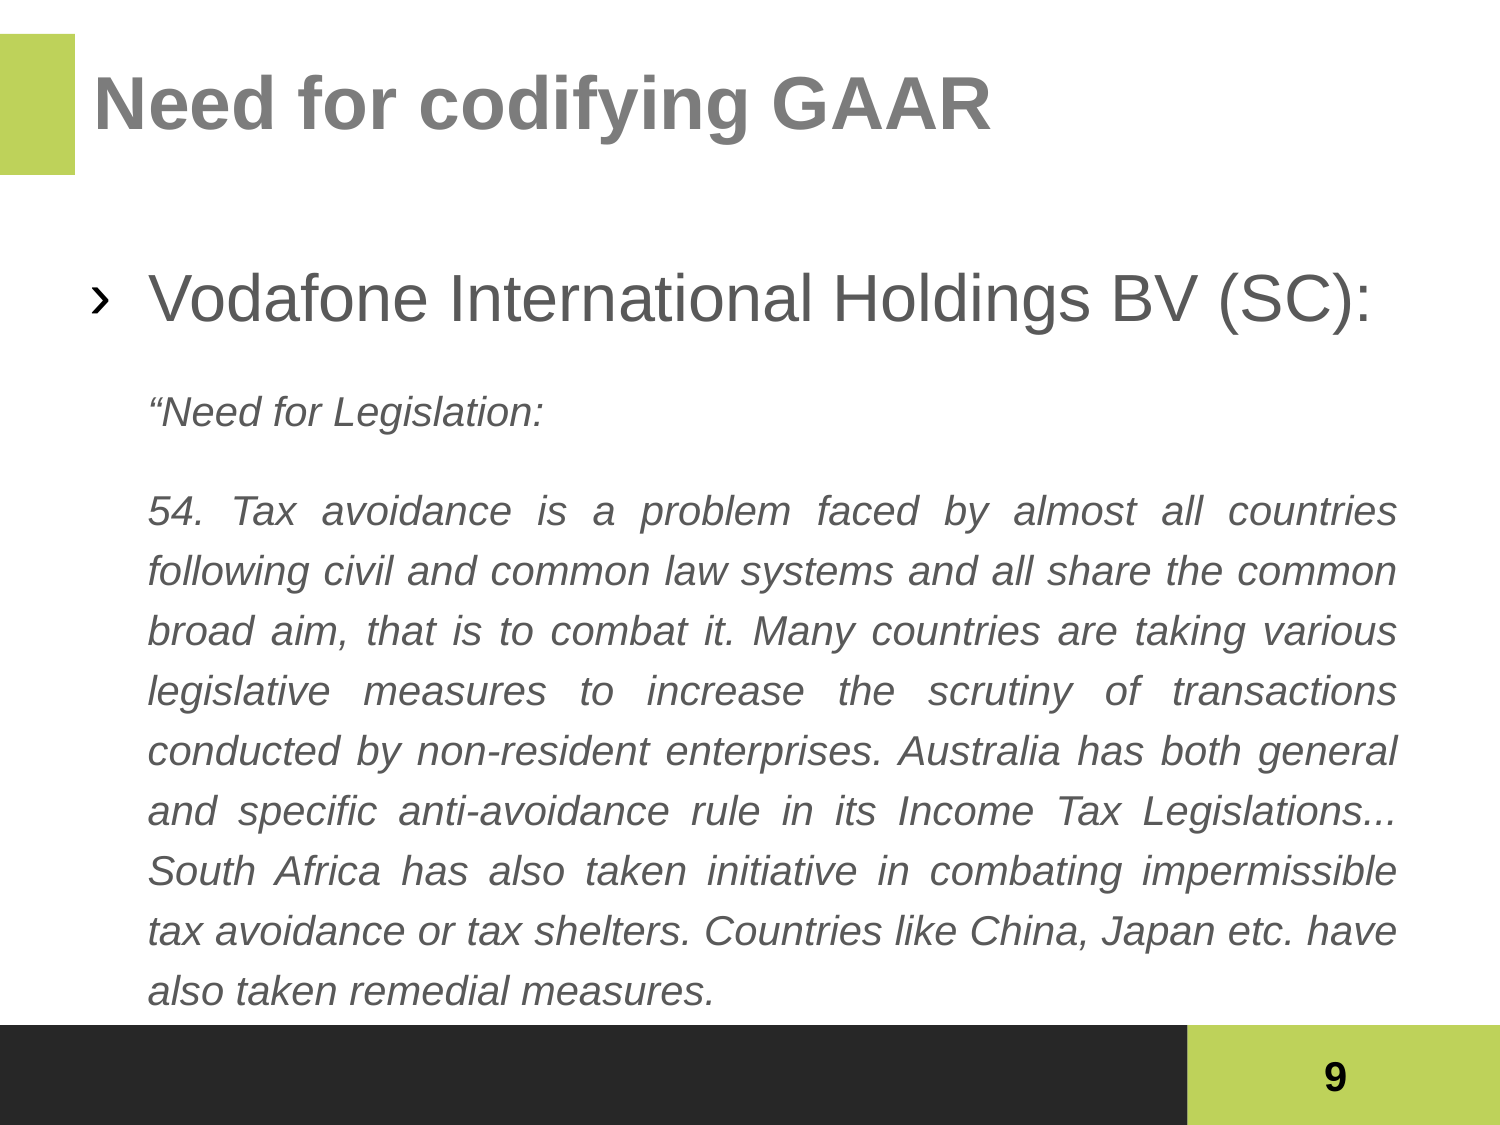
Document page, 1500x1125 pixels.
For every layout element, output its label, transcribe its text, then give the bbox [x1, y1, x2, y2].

text_box Vodafone International Holdings BV (SC): “Need for Legislation: 54. Tax avoidance is a problem faced by almost all countries following civil and common law systems and all share the common broad aim, that is to combat it. Many countries are taking various legislative measures to increase the scrutiny of transactions conducted by non-resident enterprises. Australia has both general and specific anti-avoidance rule in its Income Tax Legislations... South Africa has also taken initiative in combating impermissible tax avoidance or tax shelters. Countries like China, Japan etc. have also taken remedial measures. [74, 231, 1414, 974]
title Need for codifying GAAR [0, 33, 1500, 175]
